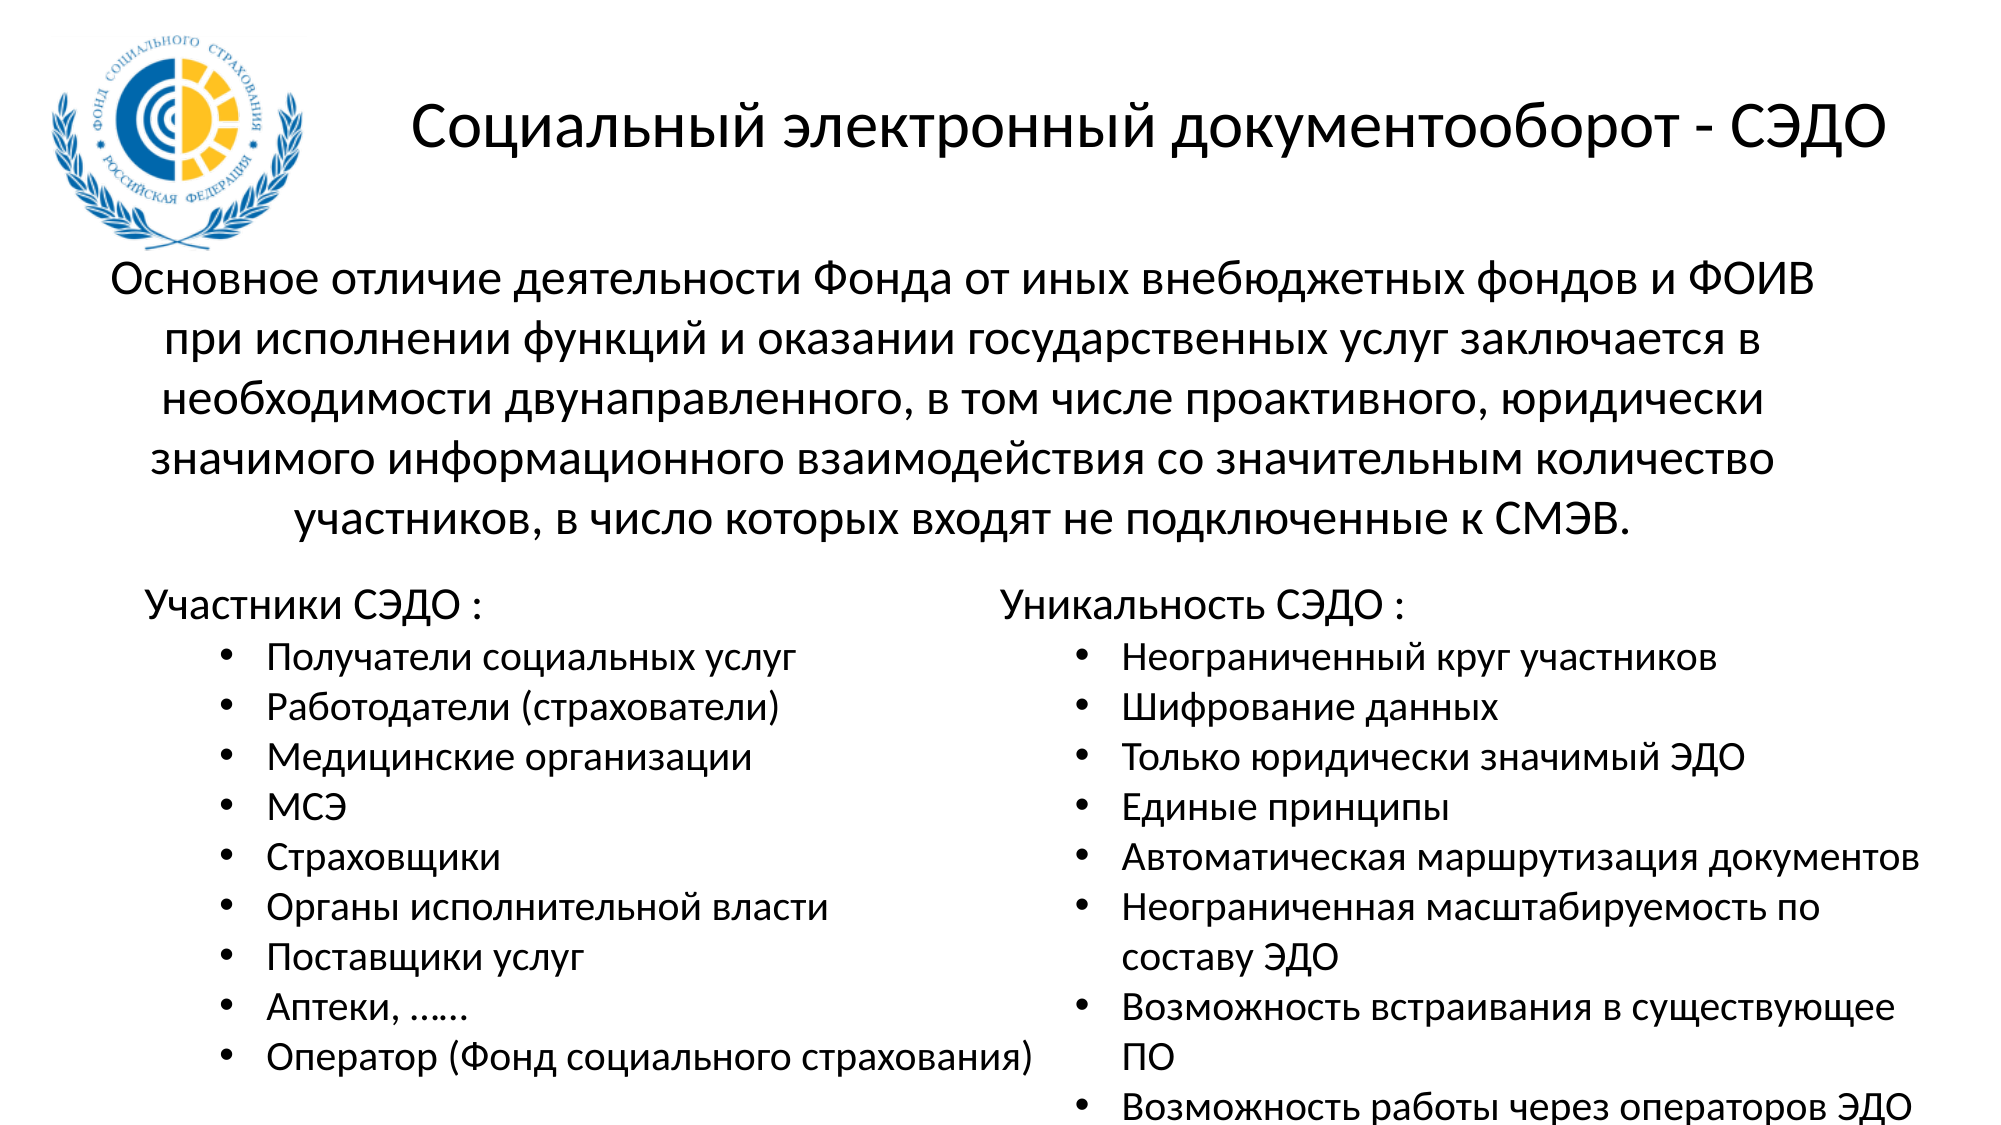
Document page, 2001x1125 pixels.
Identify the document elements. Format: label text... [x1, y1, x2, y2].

picture [51, 35, 307, 252]
text_box Участники СЭДО : Получатели социальных услуг Работодатели (страхователи) Медицинские организации МСЭ Страховщики Органы исполнительной власти Поставщики услуг Аптеки, …… Оператор (Фонд социального страхования) [129, 566, 985, 1087]
text_box Уникальность СЭДО : Неограниченный круг участников Шифрование данных Только юридически значимый ЭДО Единые принципы Автоматическая маршрутизация документов Неограниченная масштабируемость по составу ЭДО Возможность встраивания в существующее ПО Возможность работы через операторов ЭДО [985, 566, 1971, 1125]
text_box Социальный электронный документооборот - СЭДО [329, 72, 1971, 168]
text_box Основное отличие деятельности Фонда от иных внебюджетных фондов и ФОИВ при исполнении функций и оказании государственных услуг заключается в необходимости двунаправленного, в том числе проактивного, юридически значимого информационного взаимодействия со значительным количество участников, в число которых входят не подключенные к СМЭВ. [51, 237, 1875, 553]
